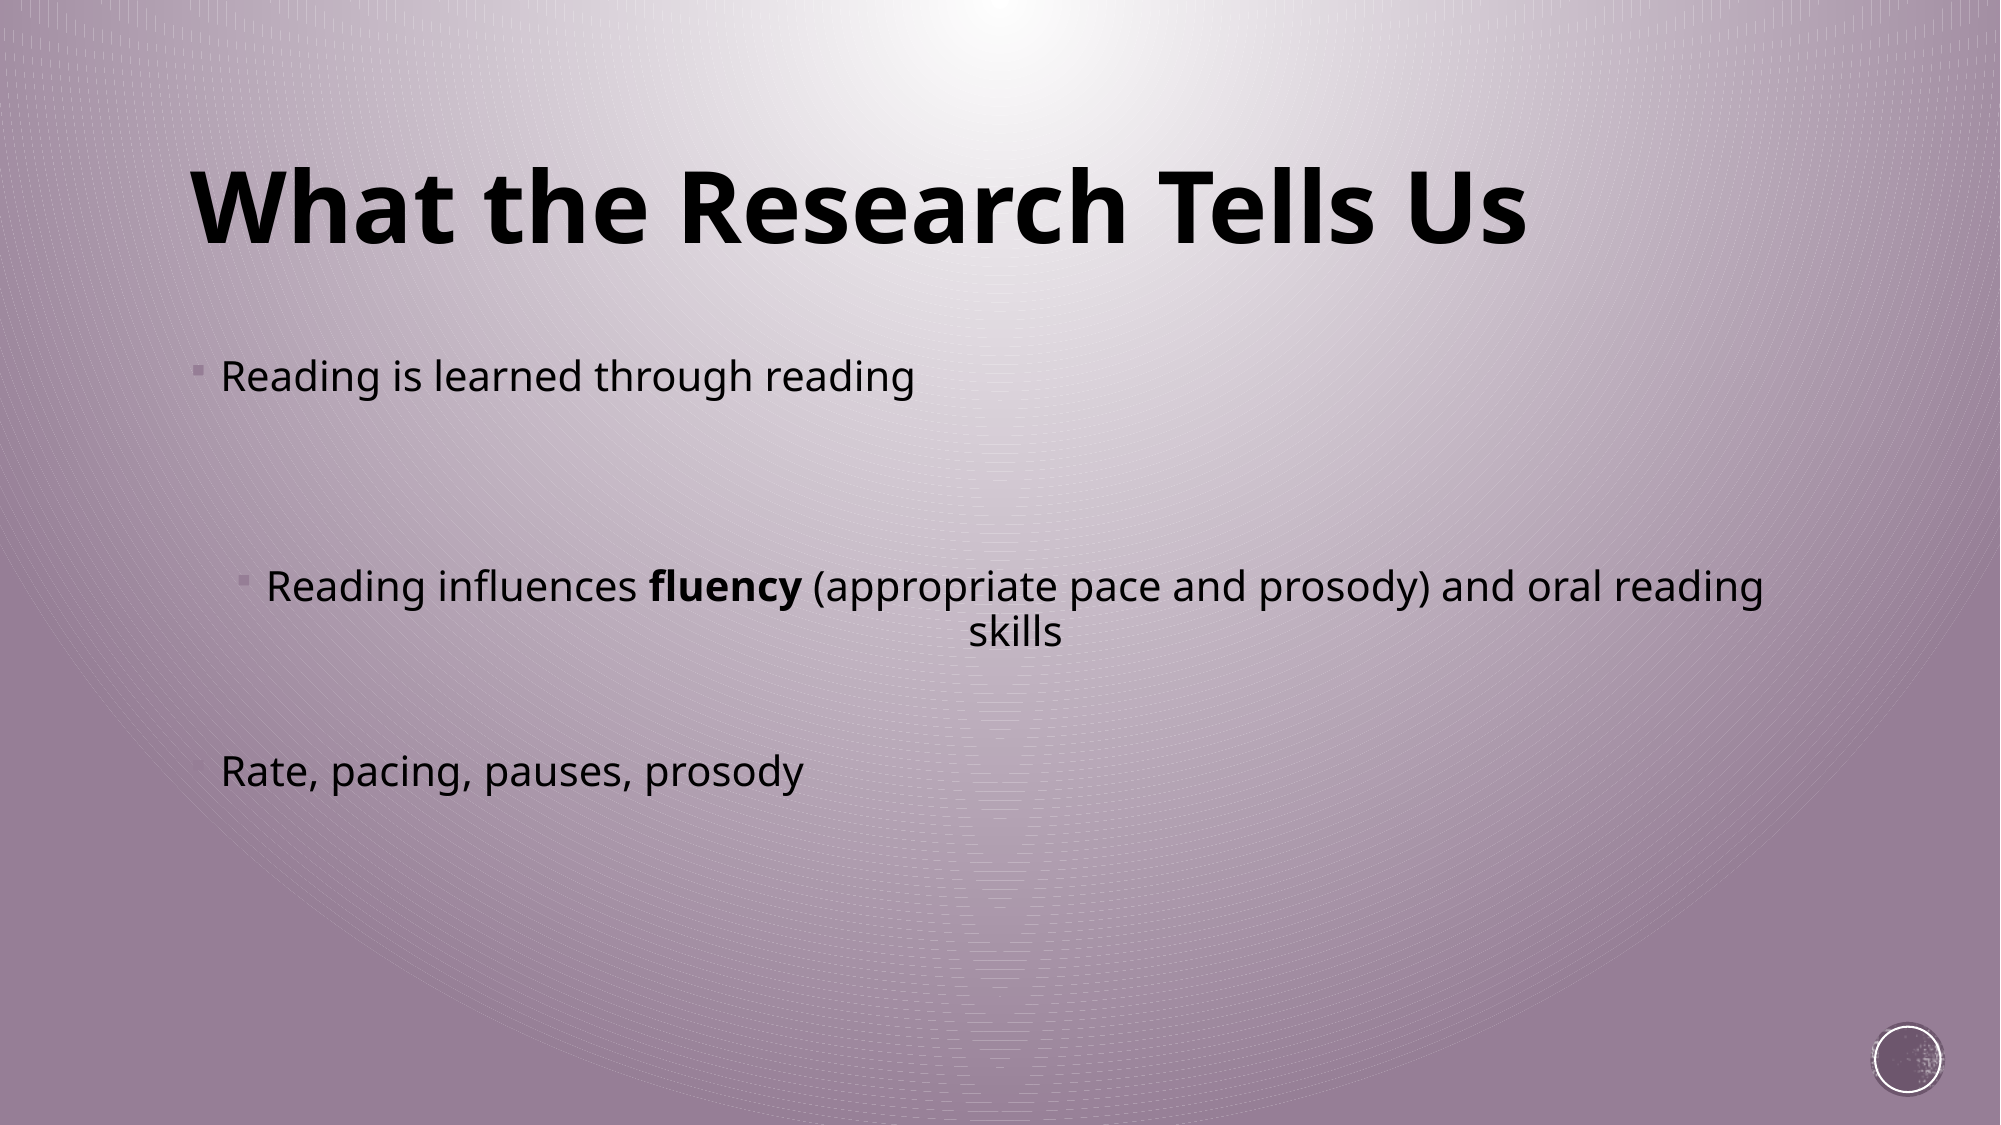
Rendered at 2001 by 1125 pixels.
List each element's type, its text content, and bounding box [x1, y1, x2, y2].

title What the Research Tells Us [175, 79, 1826, 344]
list Reading is learned through reading Reading influences fluency (appropriate pace and prosody) and oral reading skills Rate, pacing, pauses, prosody [175, 348, 1826, 1013]
